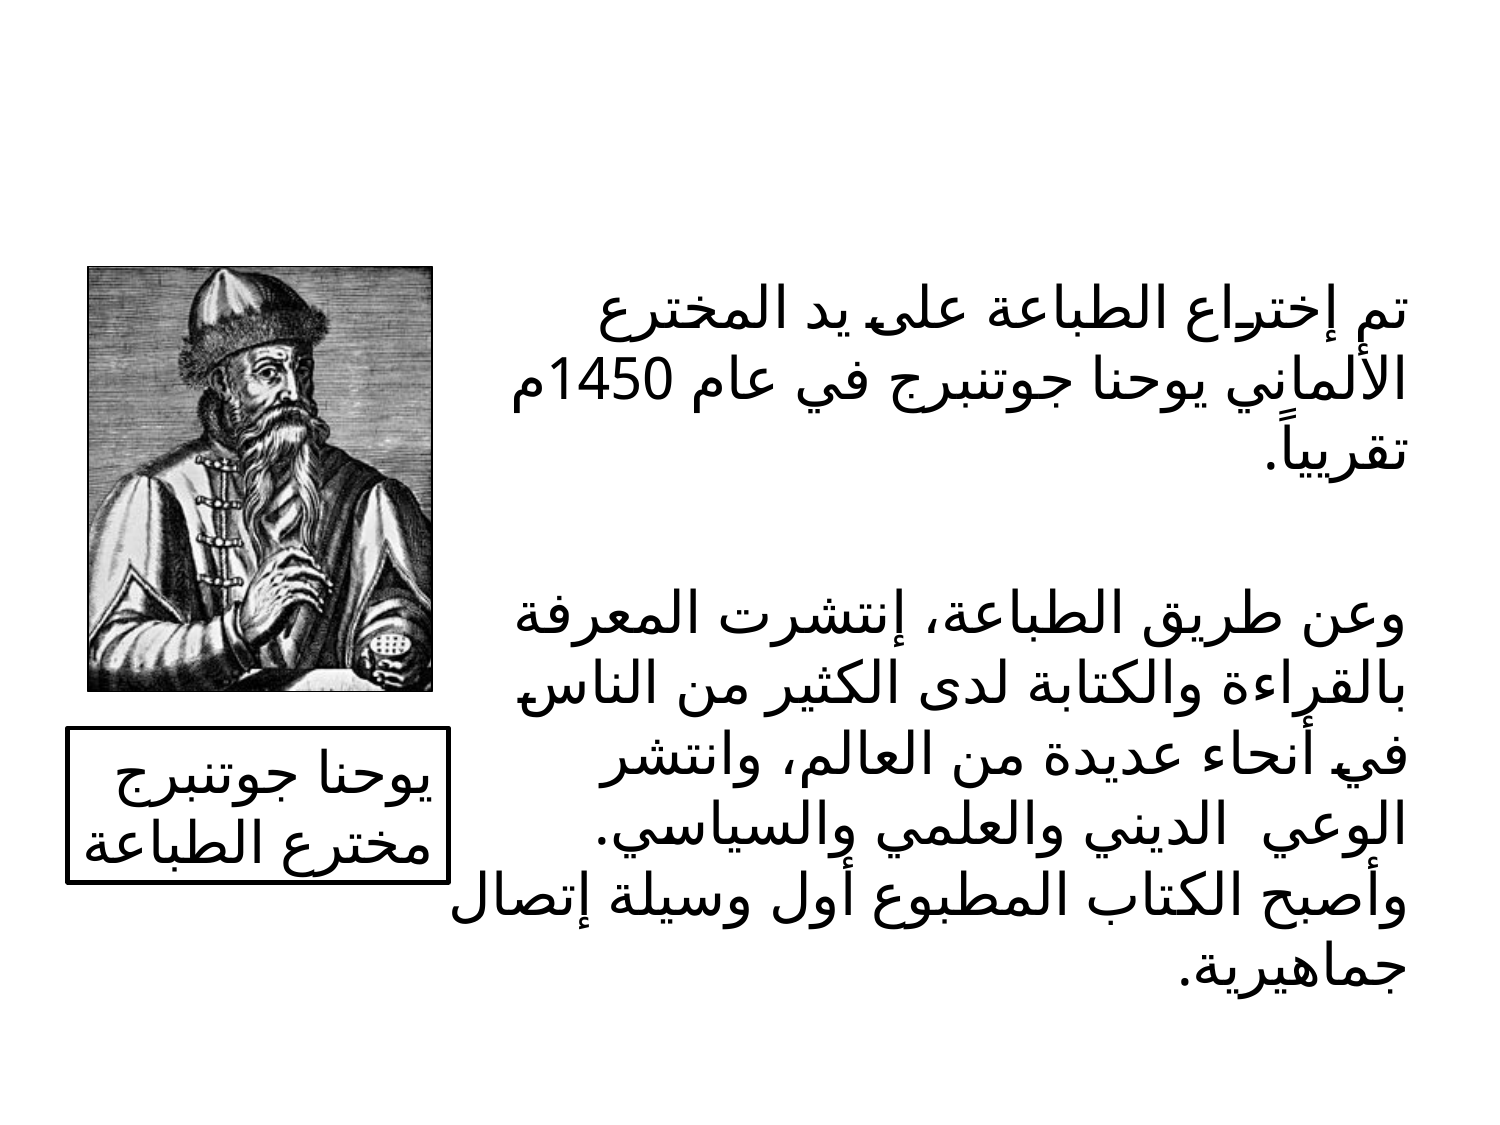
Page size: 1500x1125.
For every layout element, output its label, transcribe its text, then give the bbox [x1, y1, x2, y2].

list تم إختراع الطباعة على يد المخترع الألماني يوحنا جوتنبرج في عام 1450م تقريياً. وعن طريق الطباعة، إنتشرت المعرفة بالقراءة والكتابة لدى الكثير من الناس في أنحاء عديدة من العالم، وانتشر الوعي الديني والعلمي والسياسي. وأصبح الكتاب المطبوع أول وسيلة إتصال جماهيرية. [431, 262, 1425, 1005]
text_box يوحنا جوتنبرج مخترع الطباعة [65, 726, 451, 885]
picture [88, 266, 432, 691]
